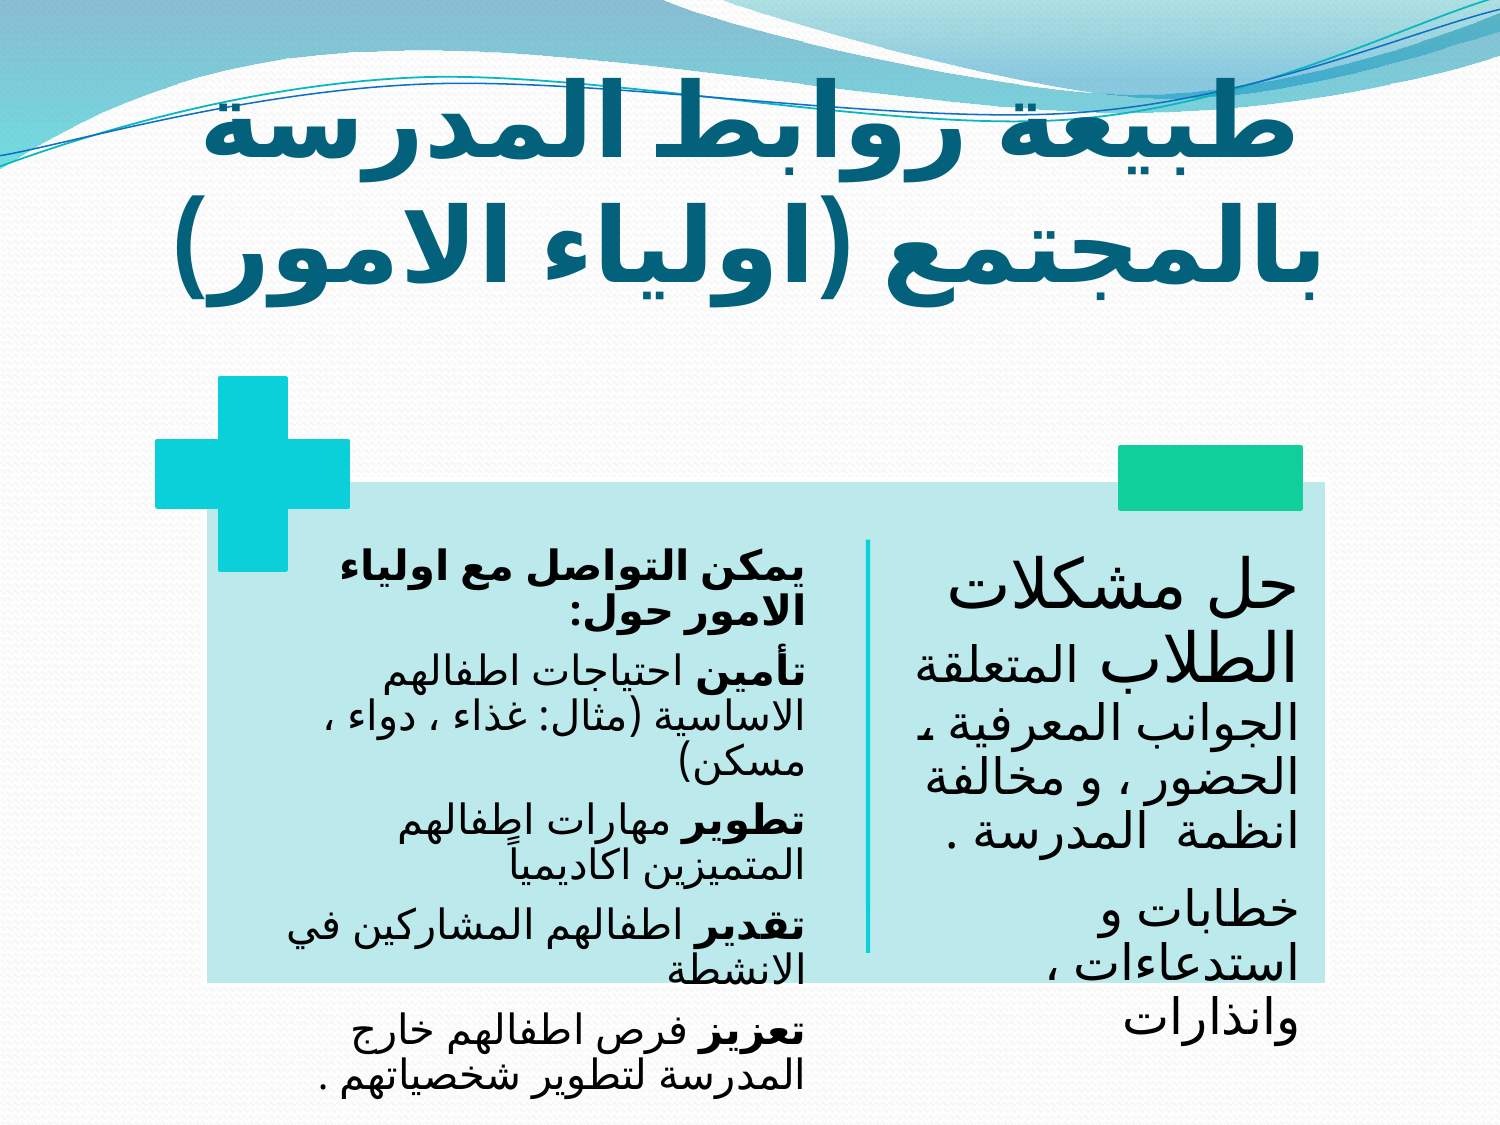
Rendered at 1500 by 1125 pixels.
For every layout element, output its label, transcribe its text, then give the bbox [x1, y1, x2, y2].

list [76, 373, 1427, 991]
title طبيعة روابط المدرسة بالمجتمع (اولياء الامور) [75, 115, 1425, 303]
